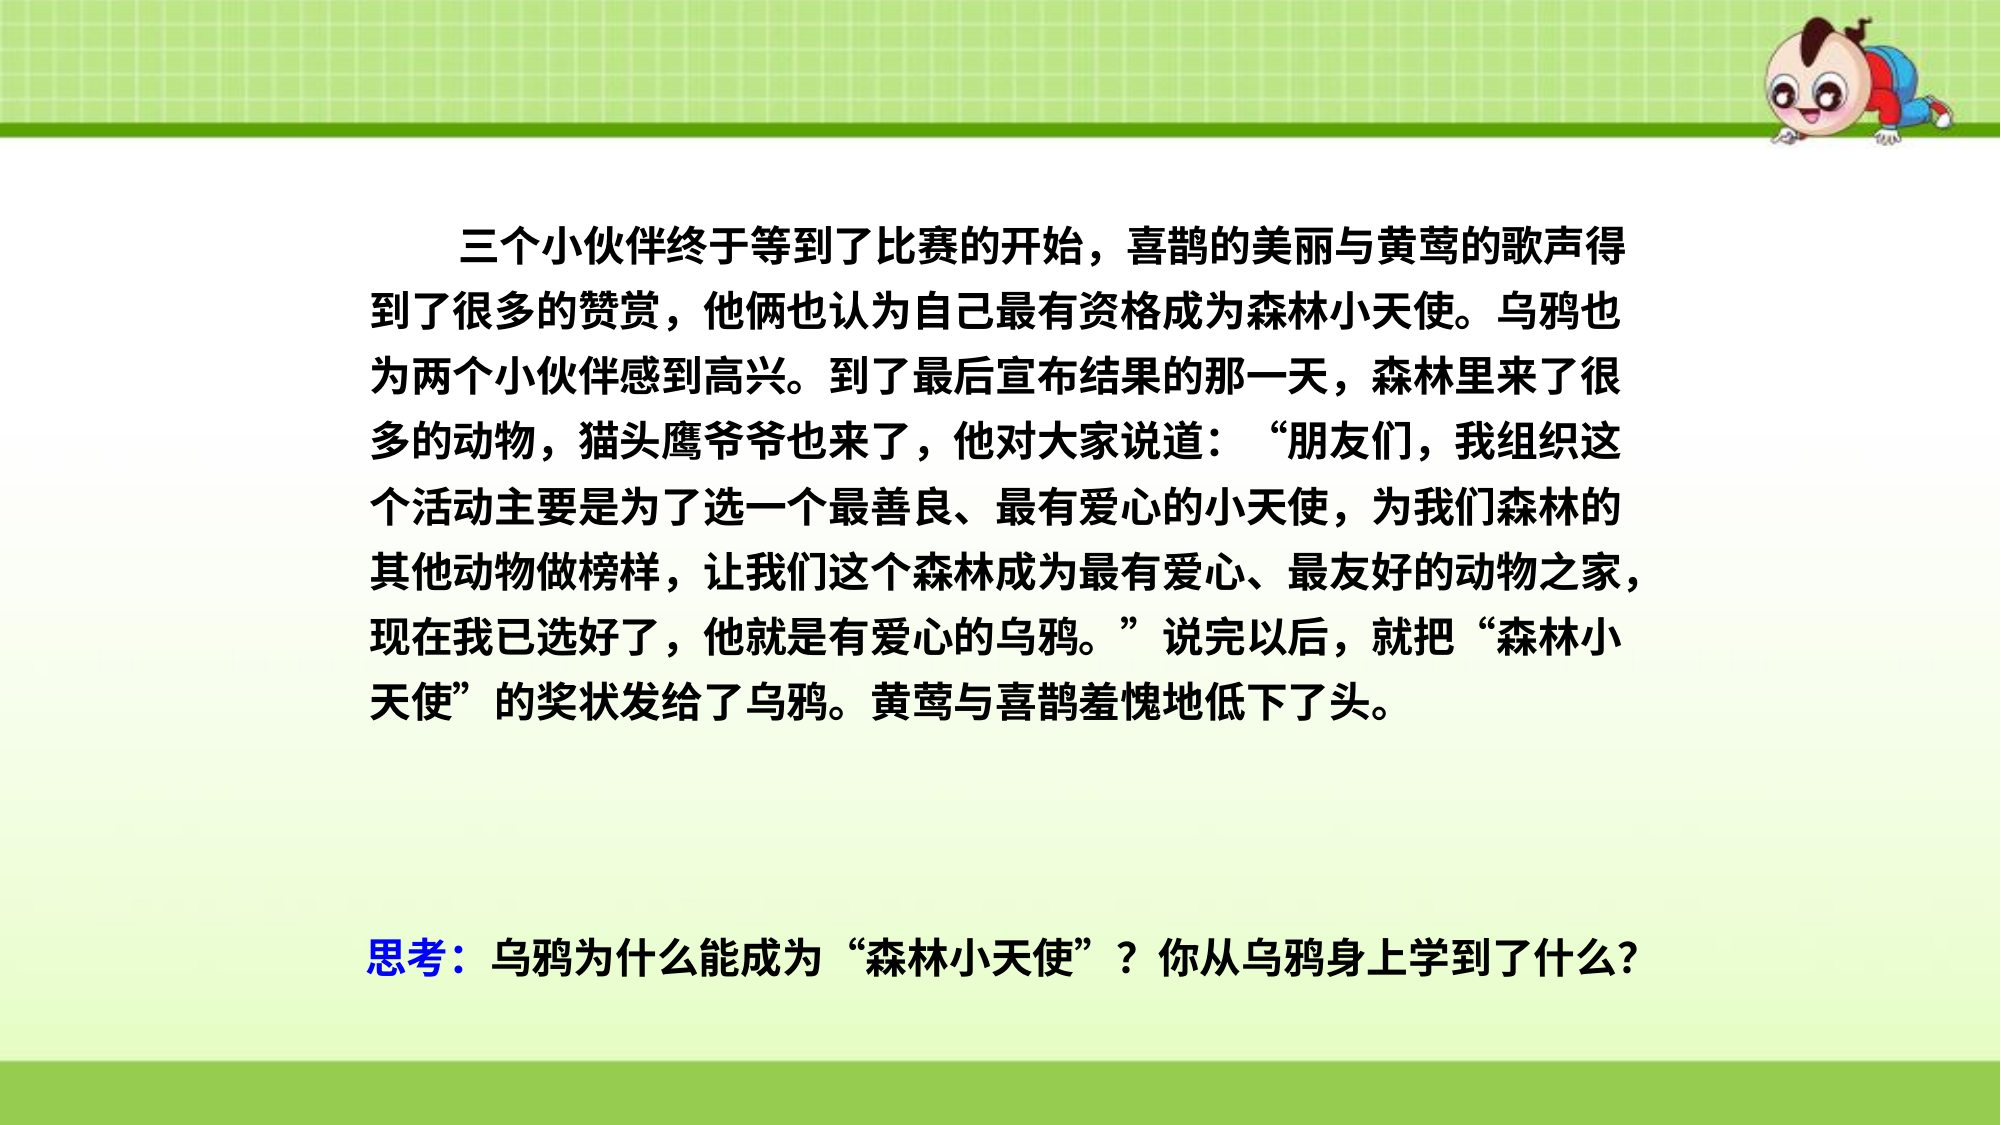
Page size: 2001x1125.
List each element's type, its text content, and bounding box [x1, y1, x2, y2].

text_box 三个小伙伴终于等到了比赛的开始，喜鹊的美丽与黄莺的歌声得到了很多的赞赏，他俩也认为自己最有资格成为森林小天使。乌鸦也为两个小伙伴感到高兴。到了最后宣布结果的那一天，森林里来了很多的动物，猫头鹰爷爷也来了，他对大家说道：“朋友们，我组织这个活动主要是为了选一个最善良、最有爱心的小天使，为我们森林的其他动物做榜样，让我们这个森林成为最有爱心、最友好的动物之家，现在我已选好了，他就是有爱心的乌鸦。”说完以后，就把“森林小天使”的奖状发给了乌鸦。黄莺与喜鹊羞愧地低下了头。 [354, 197, 1649, 733]
picture [0, 0, 2000, 1125]
text_box 思考：乌鸦为什么能成为“森林小天使”？你从乌鸦身上学到了什么？ [350, 924, 1655, 990]
